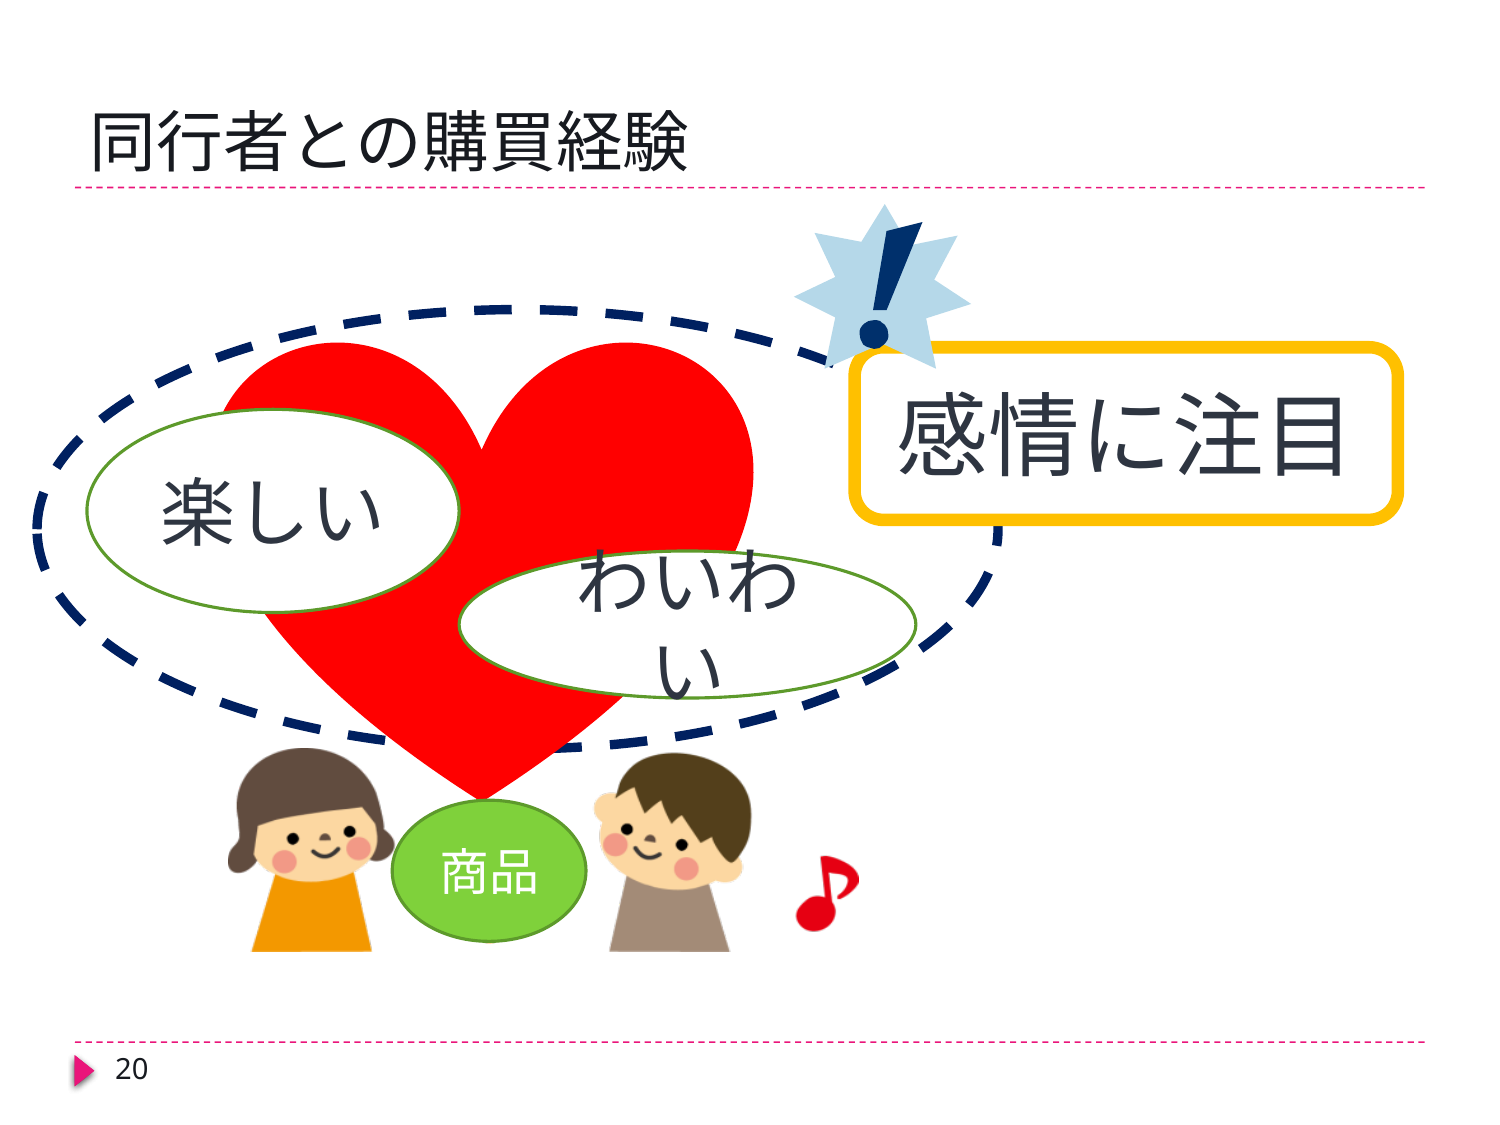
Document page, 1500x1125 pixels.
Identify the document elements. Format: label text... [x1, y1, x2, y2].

picture [791, 201, 974, 371]
slide_number 20 [100, 1042, 426, 1103]
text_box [86, 338, 917, 952]
text_box [35, 438, 80, 623]
text_box [922, 345, 1400, 522]
text_box [922, 522, 1000, 649]
title 同行者との購買経験 [75, 37, 1425, 188]
text_box [278, 308, 755, 338]
text_box 感情に注目 [922, 370, 1371, 496]
